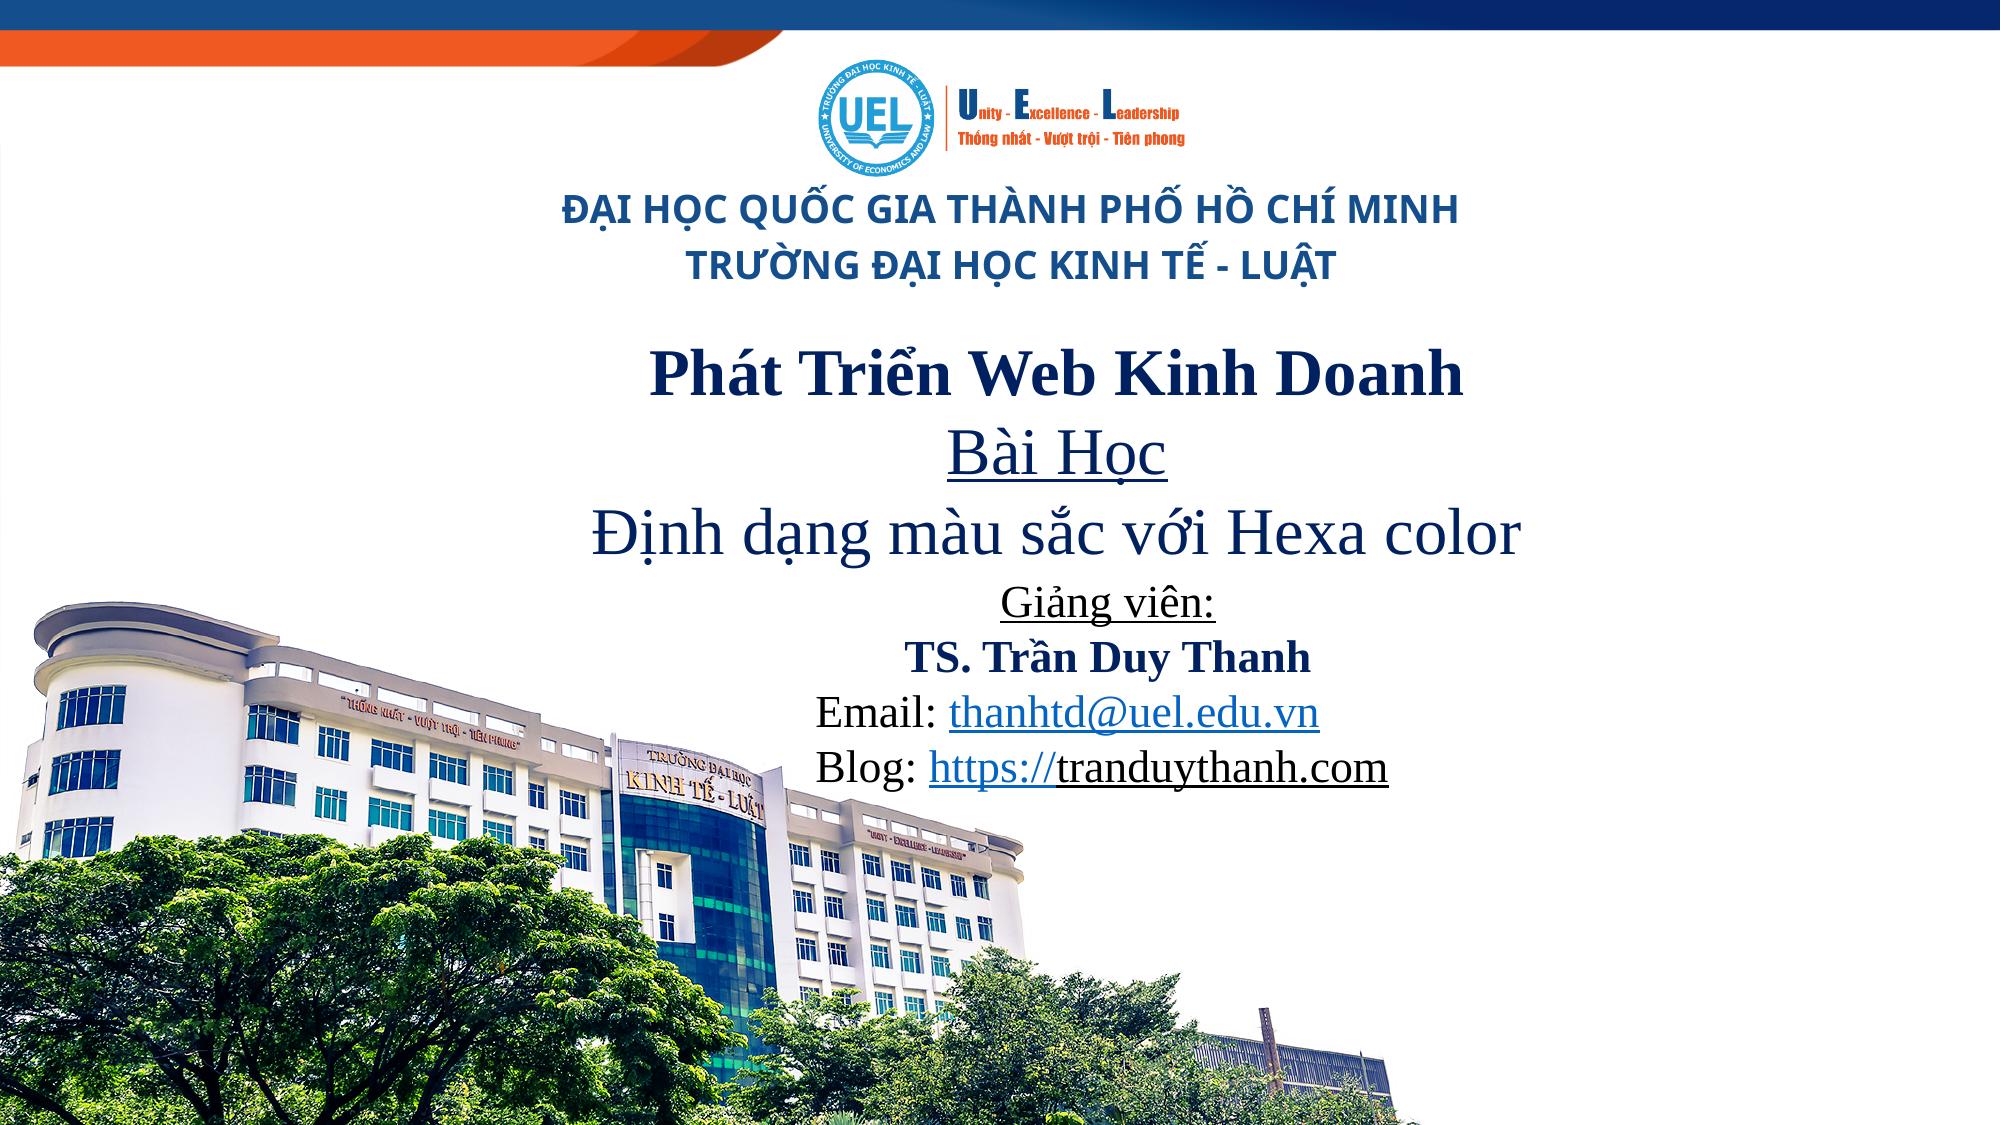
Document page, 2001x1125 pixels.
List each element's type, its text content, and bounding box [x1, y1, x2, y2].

text_box Giảng viên: TS. Trần Duy Thanh Email: thanhtd@uel.edu.vn Blog: https://tranduythanh.com [800, 564, 1416, 800]
text_box Phát Triển Web Kinh Doanh Bài Học Định dạng màu sắc với Hexa color [338, 292, 1777, 605]
picture [0, 0, 2001, 1125]
